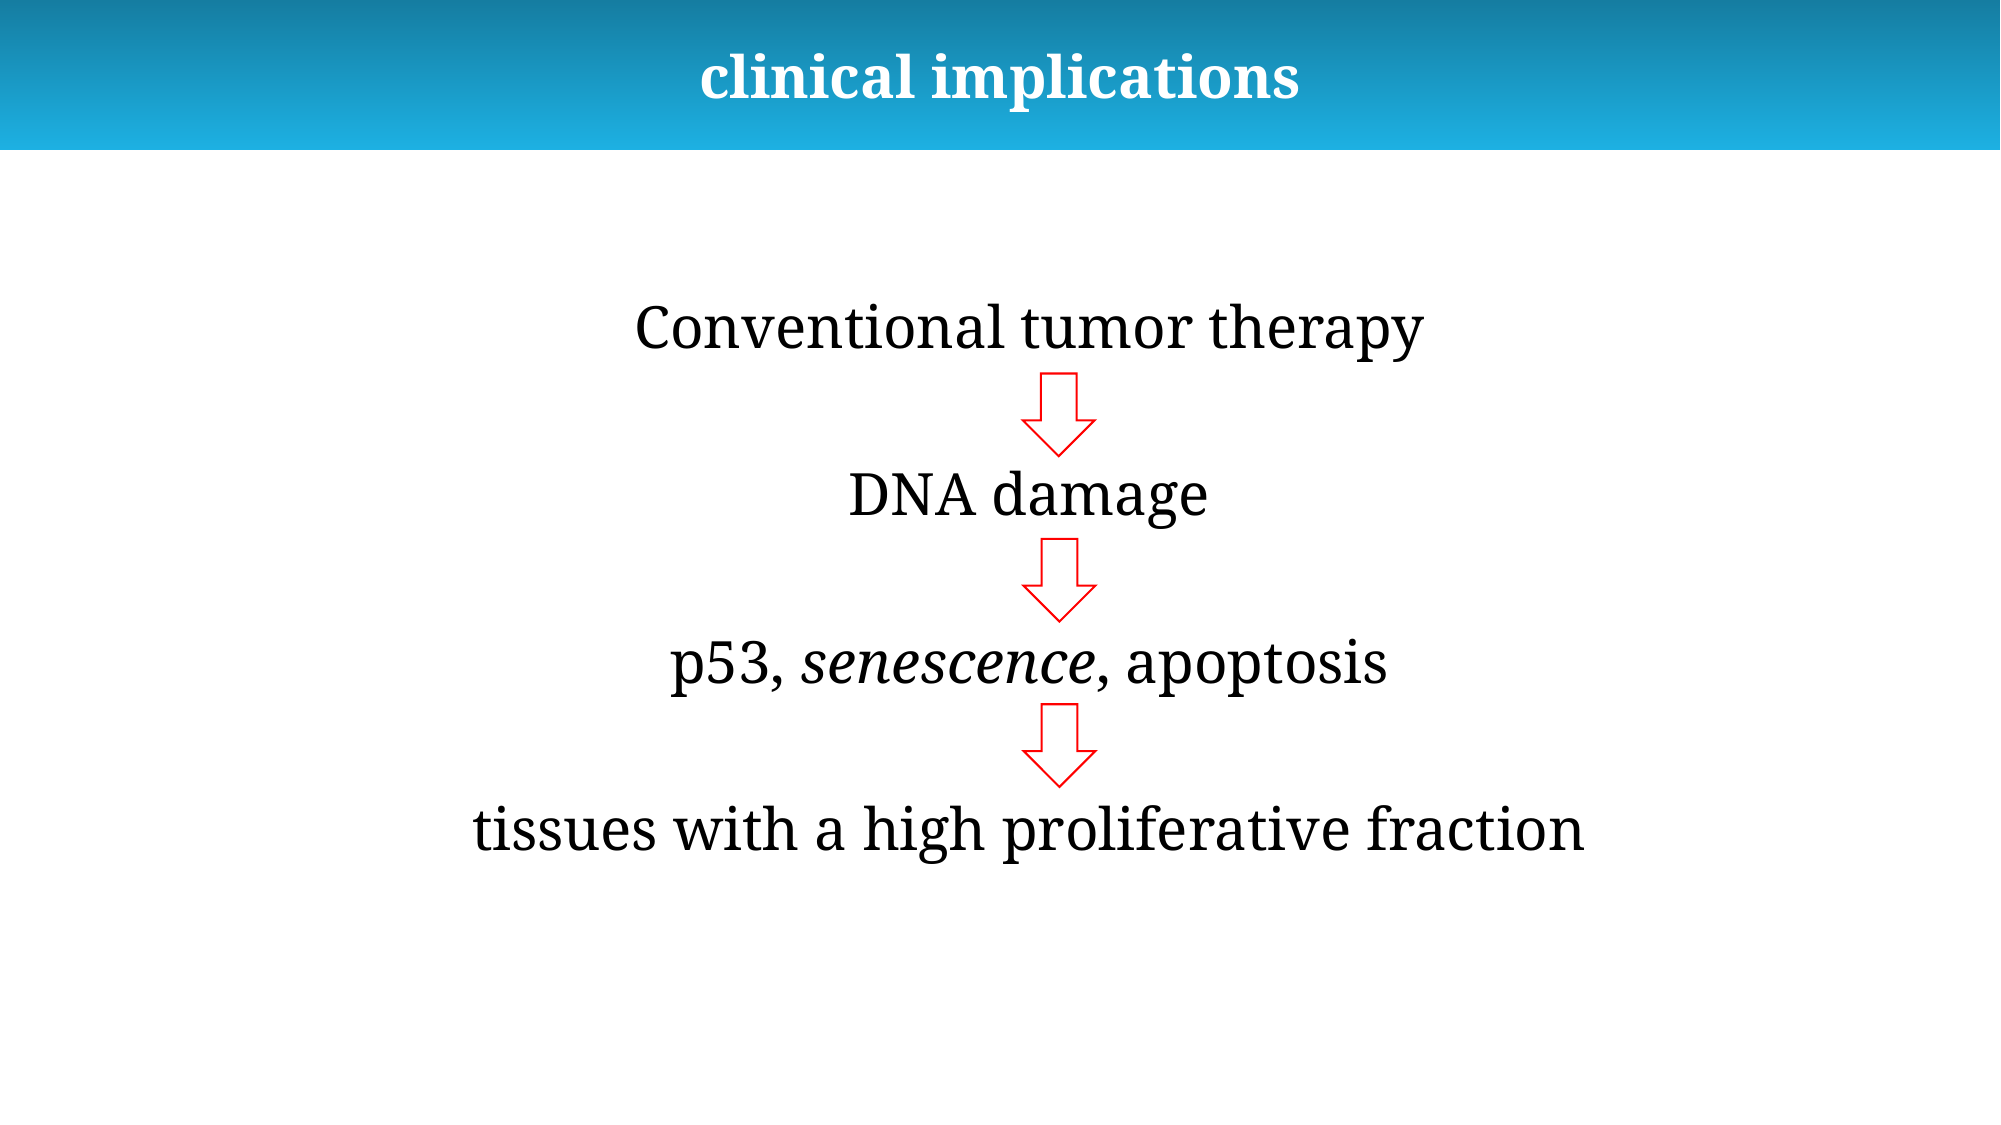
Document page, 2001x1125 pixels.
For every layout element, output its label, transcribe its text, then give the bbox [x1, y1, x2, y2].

text_box [1021, 703, 1098, 789]
list Conventional tumor therapy DNA damage р53, senescence, apoptosis tissues with a high proliferative fraction [114, 290, 1945, 929]
text_box clinical implications [0, 0, 2000, 150]
text_box [1020, 372, 1098, 458]
text_box [1021, 537, 1098, 624]
